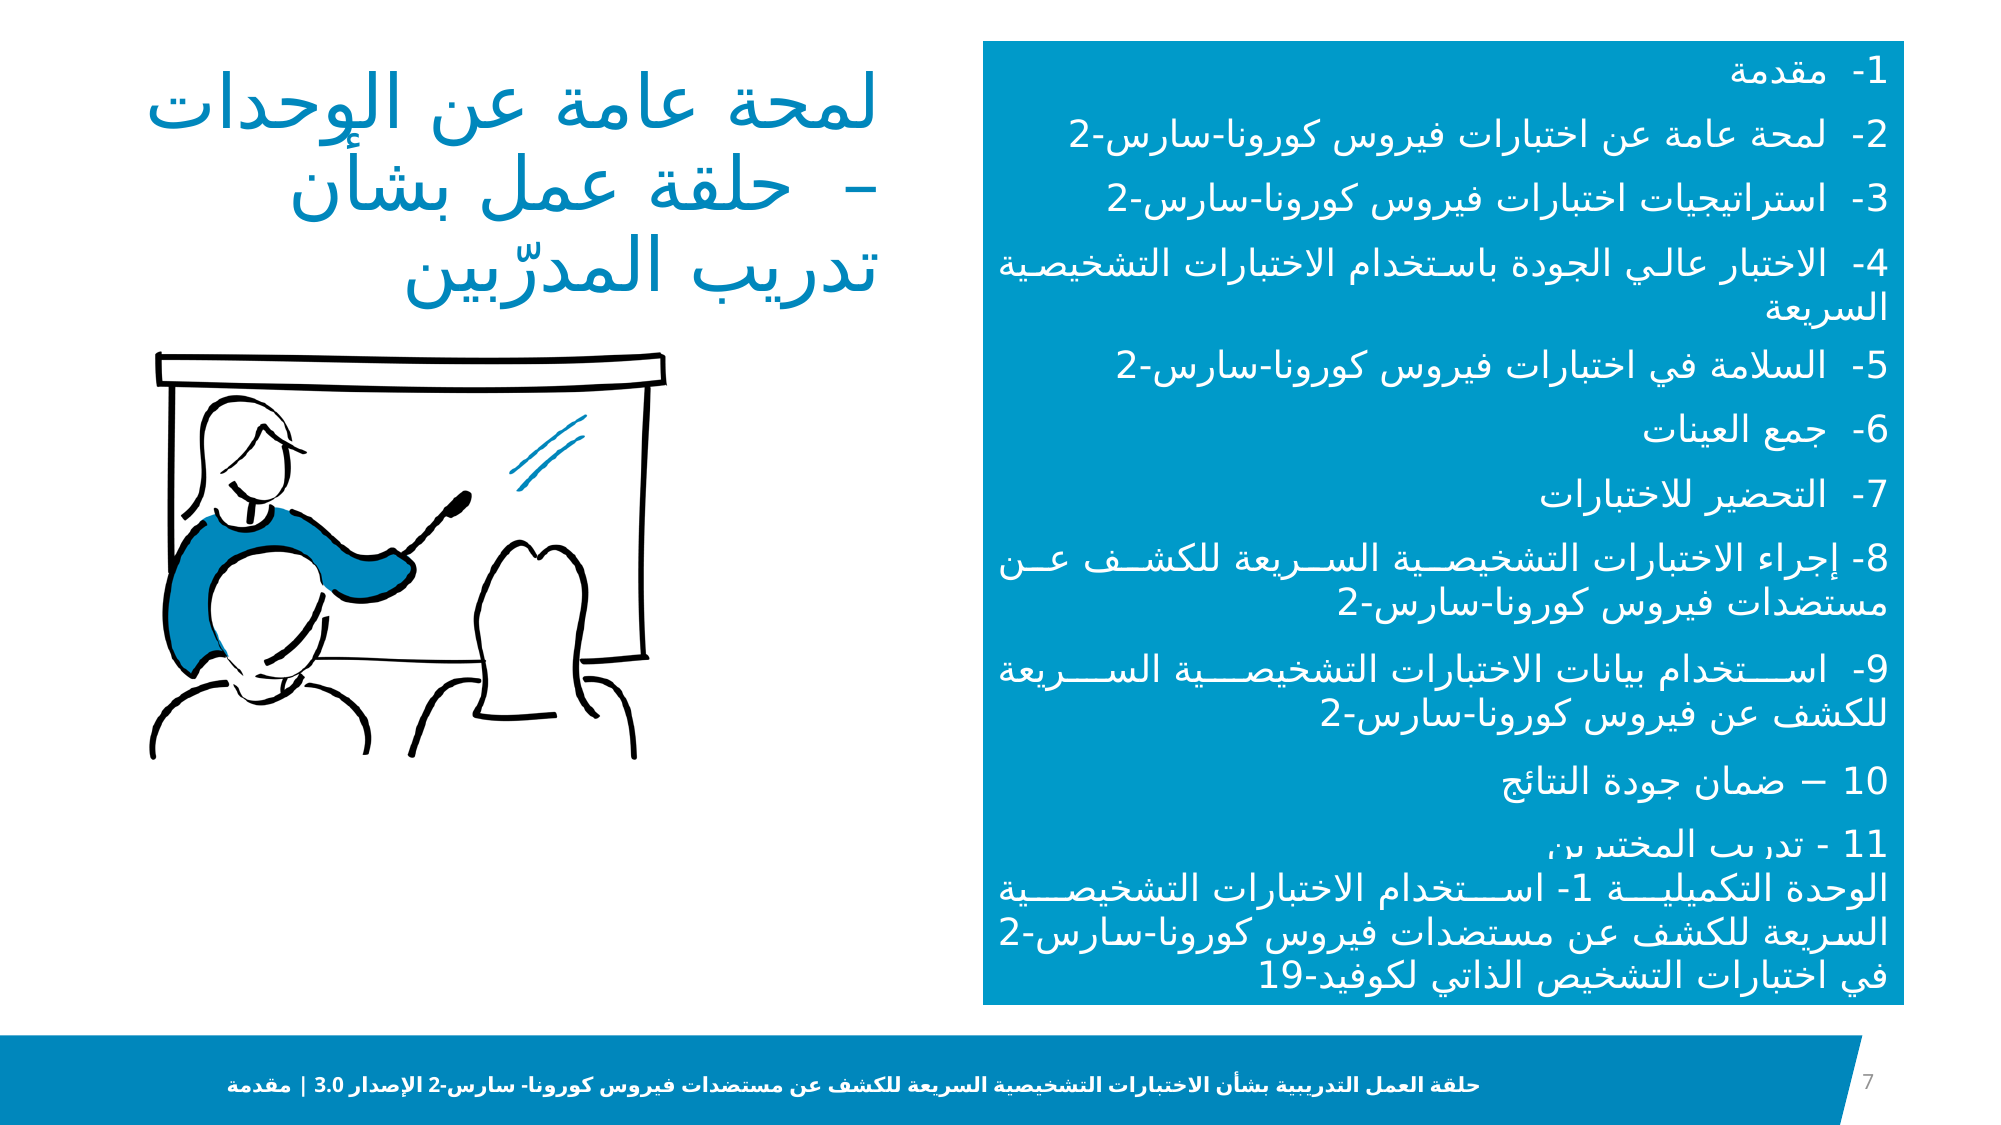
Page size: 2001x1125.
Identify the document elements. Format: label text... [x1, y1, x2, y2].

table_cell 11 - تدريب المختبرين [983, 815, 1904, 859]
text_box لمحة عامة عن الوحدات – حلقة عمل بشأن تدريب المدرّبين [115, 64, 881, 236]
table_header 1- مقدمة [983, 41, 1904, 105]
picture [115, 307, 726, 783]
table_cell 5- السلامة في اختبارات فيروس كورونا-سارس-2 [983, 336, 1904, 401]
slide_number 7 [1862, 1035, 1947, 1125]
table_cell 3- استراتيجيات اختبارات فيروس كورونا-سارس-2 [983, 170, 1904, 234]
table_cell 6- جمع العينات [983, 401, 1904, 465]
table_cell 4- الاختبار عالي الجودة باستخدام الاختبارات التشخيصية السريعة [983, 234, 1904, 336]
table_header الوحدة التكميلية 1- استخدام الاختبارات التشخيصية السريعة للكشف عن مستضدات فيروس كورونا-سارس-2 في اختبارات التشخيص الذاتي لكوفيد-19 [983, 859, 1904, 1005]
table_cell 9- استخدام بيانات الاختبارات التشخيصية السريعة للكشف عن فيروس كورونا-سارس-2 [983, 641, 1904, 752]
table_cell 8- إجراء الاختبارات التشخيصية السريعة للكشف عن مستضدات فيروس كورونا-سارس-2 [983, 530, 1904, 641]
table_cell 10 − ضمان جودة النتائج [983, 752, 1904, 815]
table_cell 2- لمحة عامة عن اختبارات فيروس كورونا-سارس-2 [983, 105, 1904, 170]
footer حلقة العمل التدريبية بشأن الاختبارات التشخيصية السريعة للكشف عن مستضدات فيروس كورونا- سارس-2 الإصدار 3.0 | مقدمة [215, 1042, 1493, 1125]
table_cell 7- التحضير للاختبارات [983, 465, 1904, 530]
